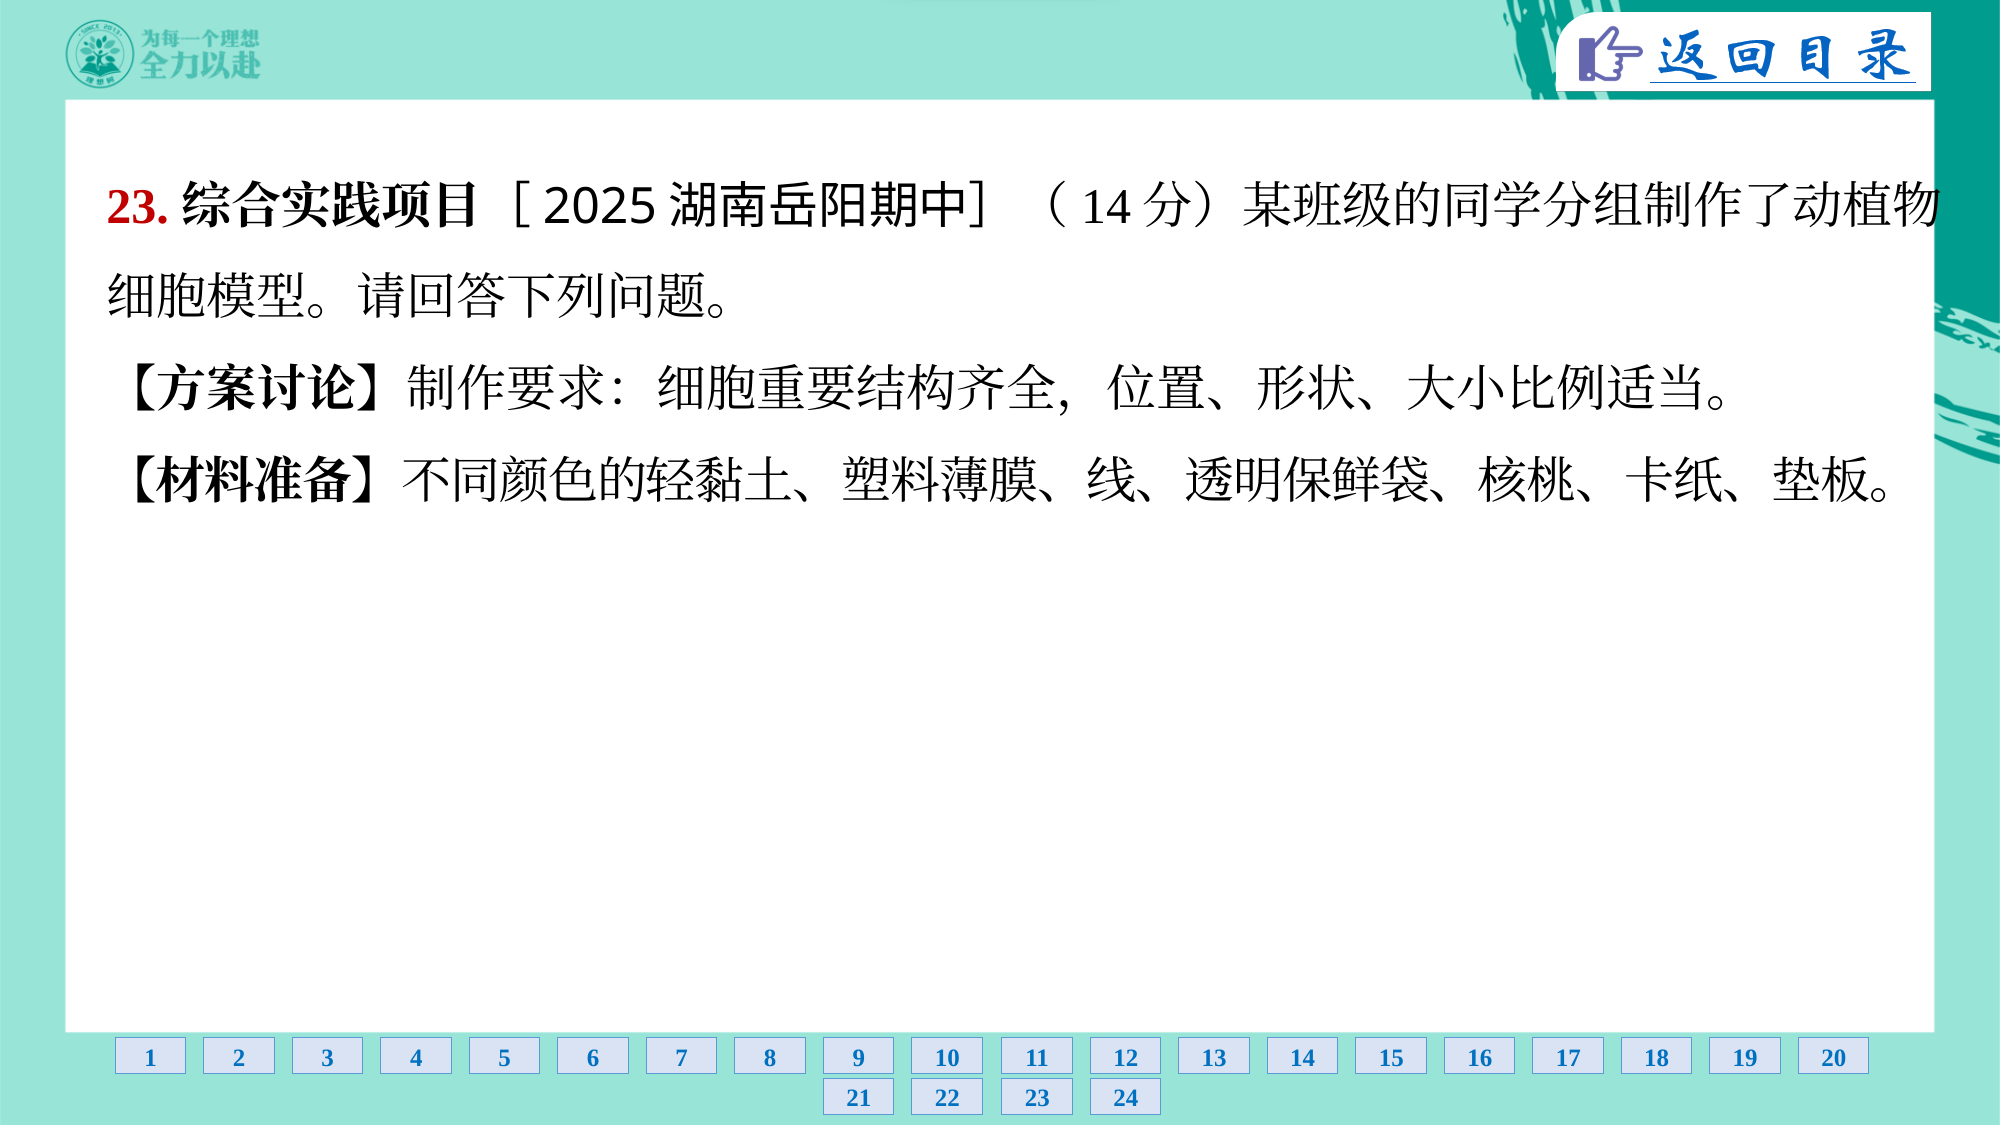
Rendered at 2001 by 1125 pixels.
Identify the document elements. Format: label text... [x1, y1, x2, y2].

picture [0, 0, 2000, 1125]
text_box 23.综合实践项目［2025湖南岳阳期中］（14分）某班级的同学分组制作了动植物 细胞模型。请回答下列问题。 【方案讨论】制作要求：细胞重要结构齐全，位置、形状、大小比例适当。 【材料准备】不同颜色的轻黏土、塑料薄膜、线、透明保鲜袋、核桃、卡纸、垫板。 [106, 141, 1895, 509]
